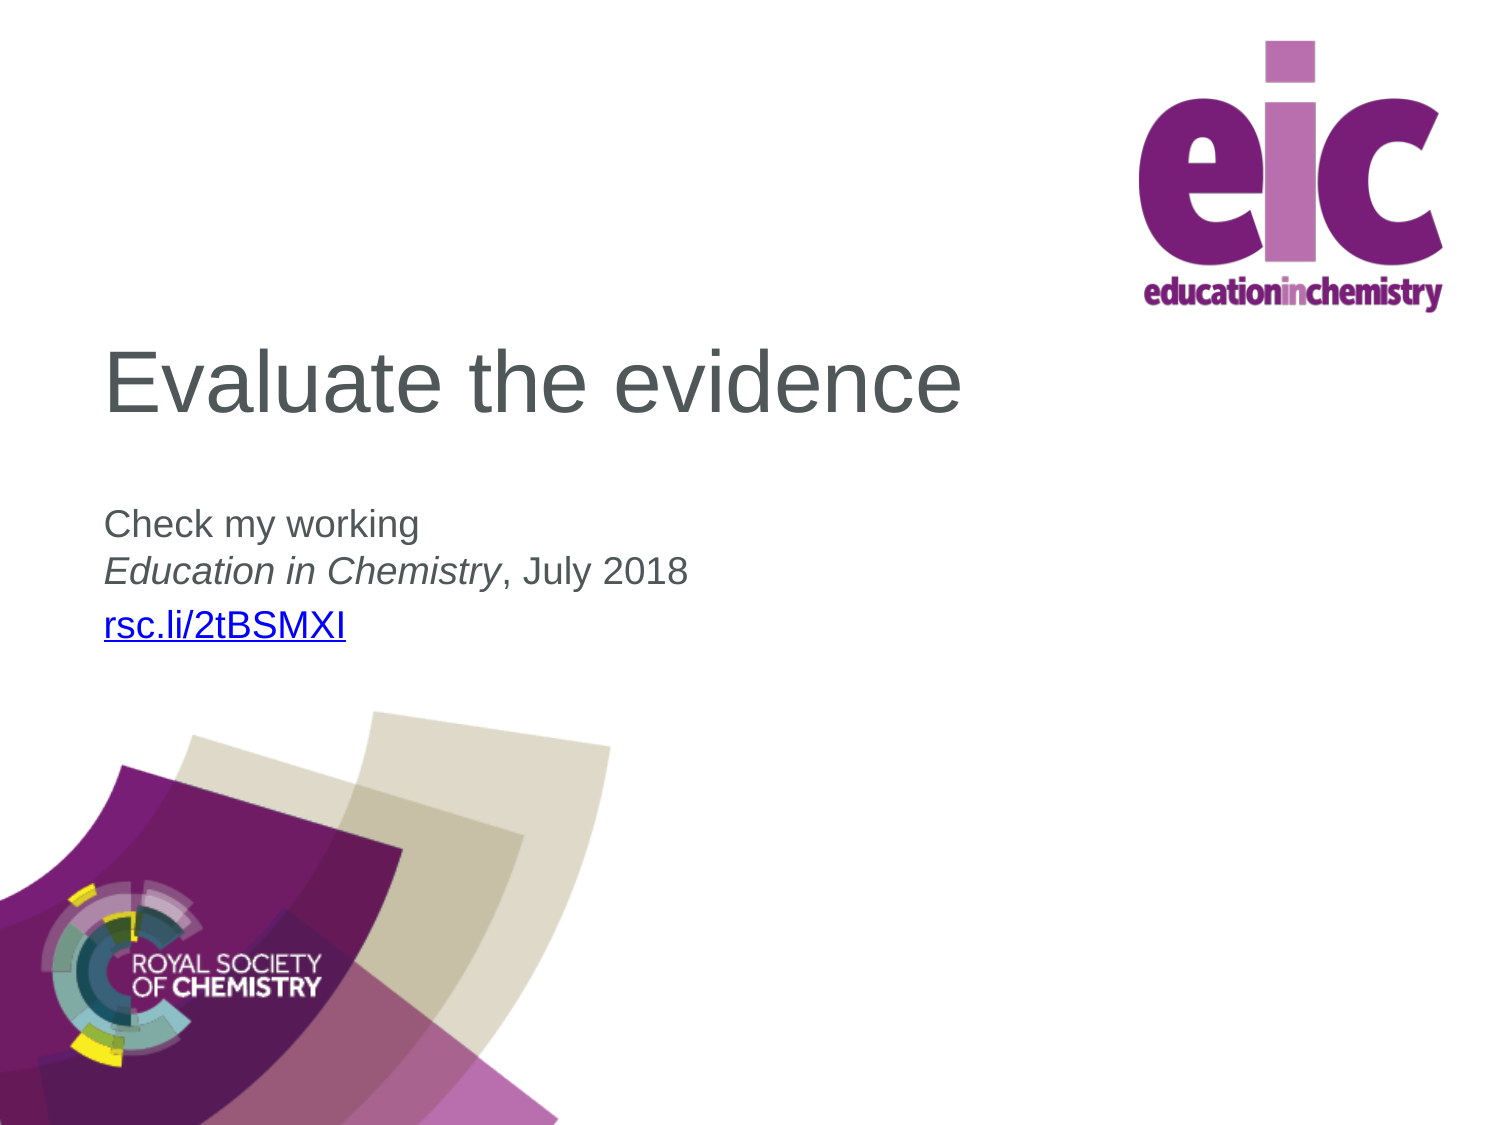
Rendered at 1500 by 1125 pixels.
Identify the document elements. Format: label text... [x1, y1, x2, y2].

subtitle Check my working Education in Chemistry, July 2018 rsc.li/2tBSMXI [88, 491, 1139, 655]
picture [0, 3, 1500, 1125]
title Evaluate the evidence [88, 256, 1140, 498]
